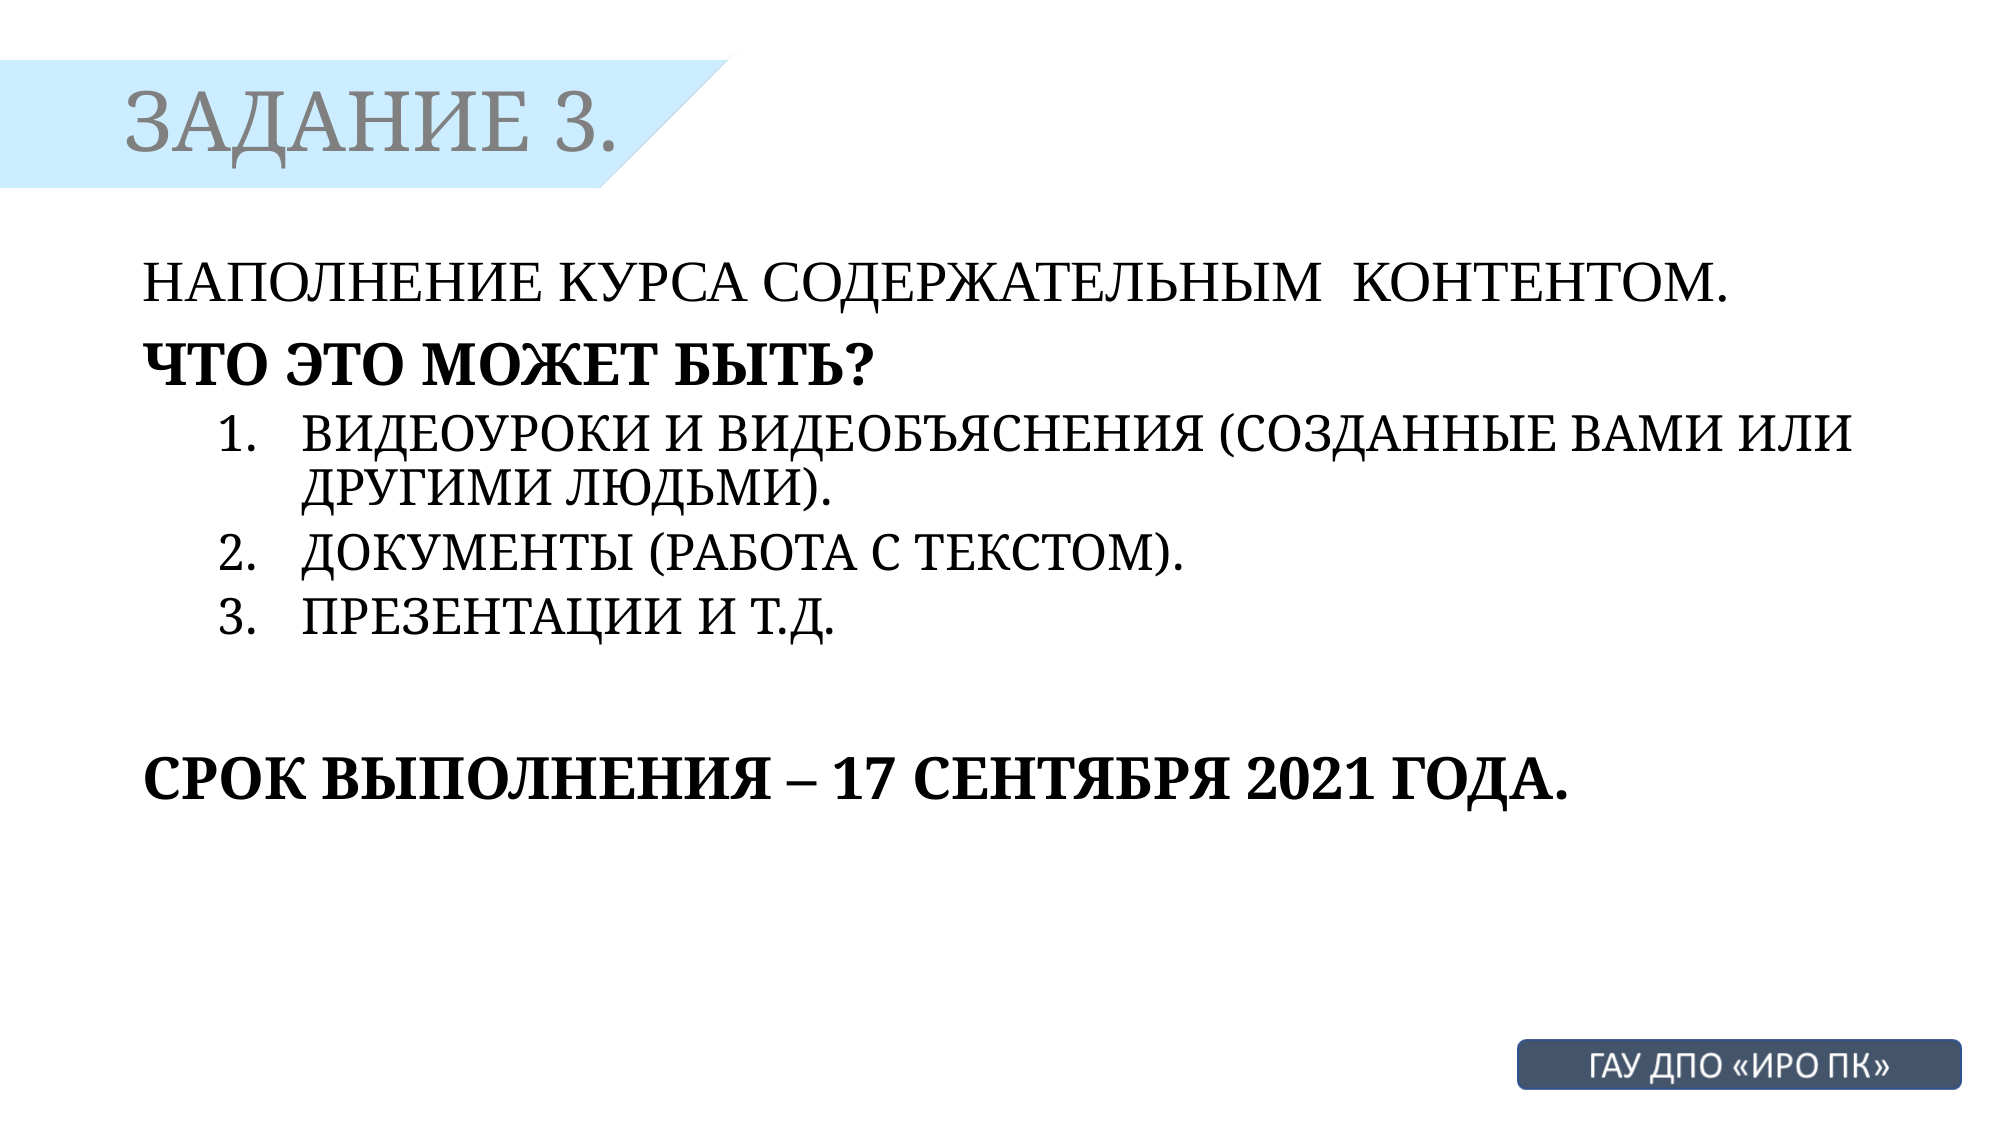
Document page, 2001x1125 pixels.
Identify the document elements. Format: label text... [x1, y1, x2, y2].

title ЗАДАНИЕ 3. [0, 59, 590, 189]
list НАПОЛНЕНИЕ КУРСА СОДЕРЖАТЕЛЬНЫМ КОНТЕНТОМ. ЧТО ЭТО МОЖЕТ БЫТЬ? ВИДЕОУРОКИ И ВИДЕОБЪЯСНЕНИЯ (СОЗДАННЫЕ ВАМИ ИЛИ ДРУГИМИ ЛЮДЬМИ). ДОКУМЕНТЫ (РАБОТА С ТЕКСТОМ). ПРЕЗЕНТАЦИИ И Т.Д. СРОК ВЫПОЛНЕНИЯ – 17 СЕНТЯБРЯ 2021 ГОДА. [127, 244, 1965, 958]
picture [590, 44, 744, 198]
picture [1517, 1029, 1962, 1111]
